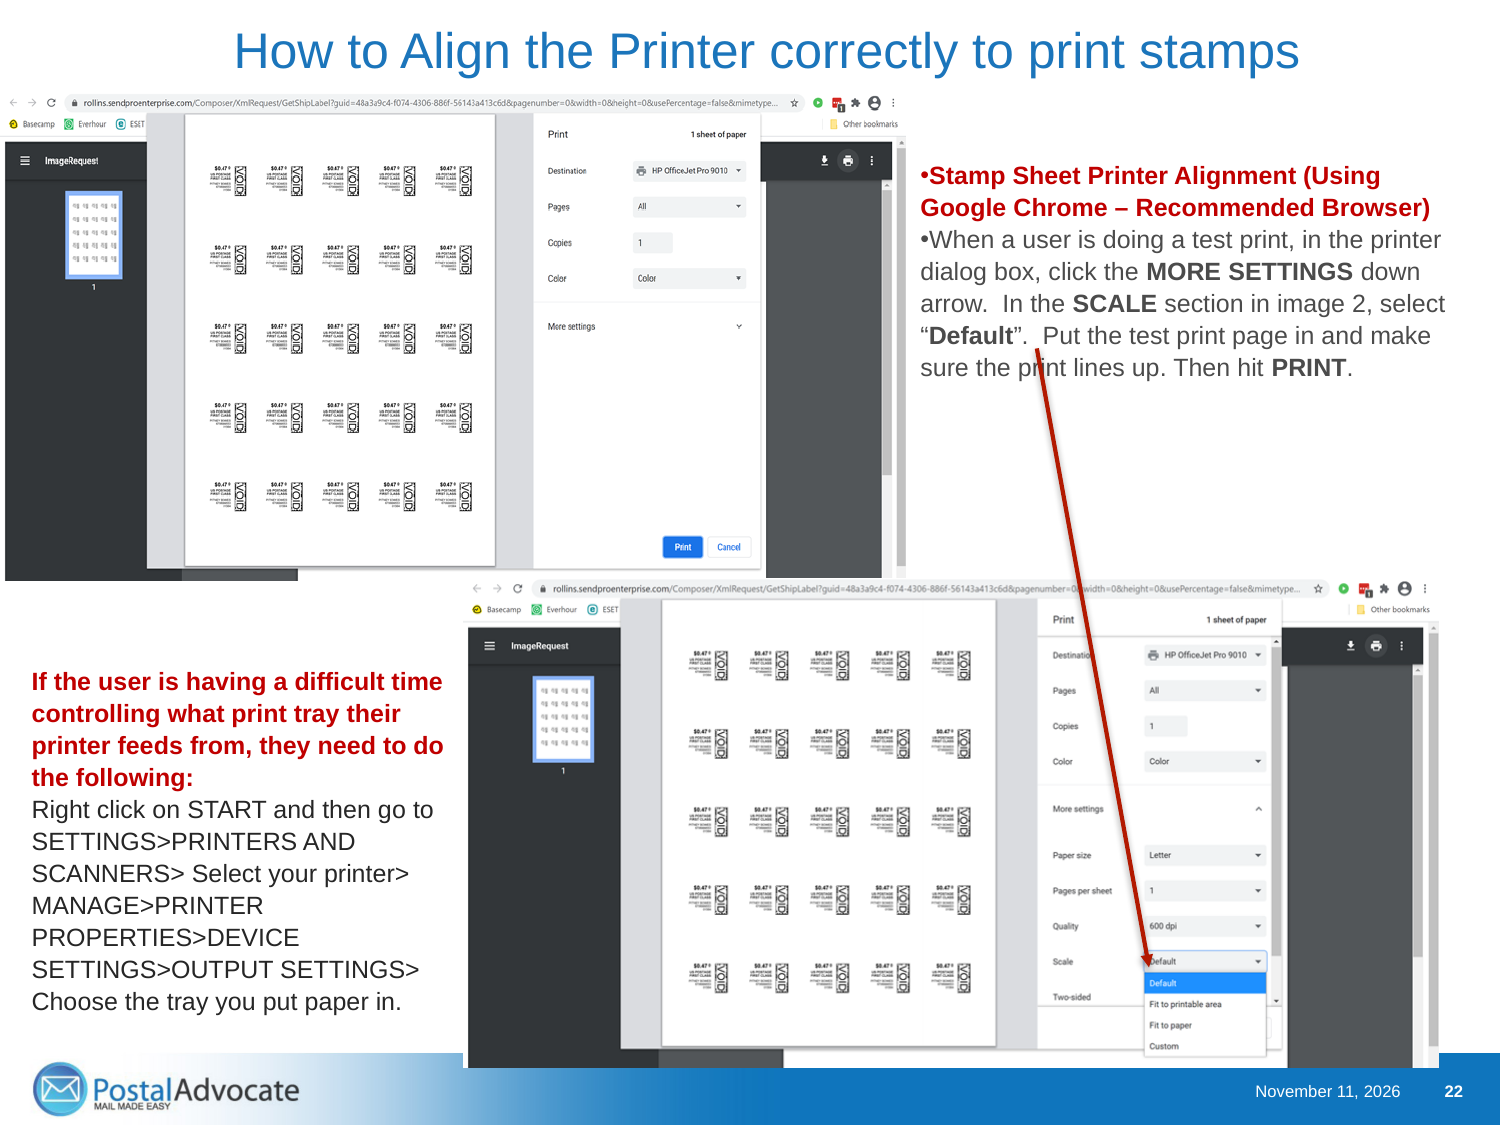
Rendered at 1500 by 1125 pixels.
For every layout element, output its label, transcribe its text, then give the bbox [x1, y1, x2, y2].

list Stamp Sheet Printer Alignment (Using Google Chrome – Recommended Browser) When a user is doing a test print, in the printer dialog box, click the MORE SETTINGS down arrow. In the SCALE section in image 2, select “Default”. Put the test print page in and make sure the print lines up. Then hit PRINT. [910, 150, 1479, 547]
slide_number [1161, 1076, 1371, 1114]
text_box If the user is having a difficult time controlling what print tray their printer feeds from, they need to do the following: Right click on START and then go to SETTINGS>PRINTERS AND SCANNERS> Select your printer> MANAGE>PRINTER PROPERTIES>DEVICE SETTINGS>OUTPUT SETTINGS> Choose the tray you put paper in. [16, 656, 457, 1023]
picture [0, 93, 1500, 1125]
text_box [1036, 348, 1150, 968]
slide_number 22 [1371, 1067, 1479, 1114]
title How to Align the Printer correctly to print stamps [92, 0, 1443, 150]
